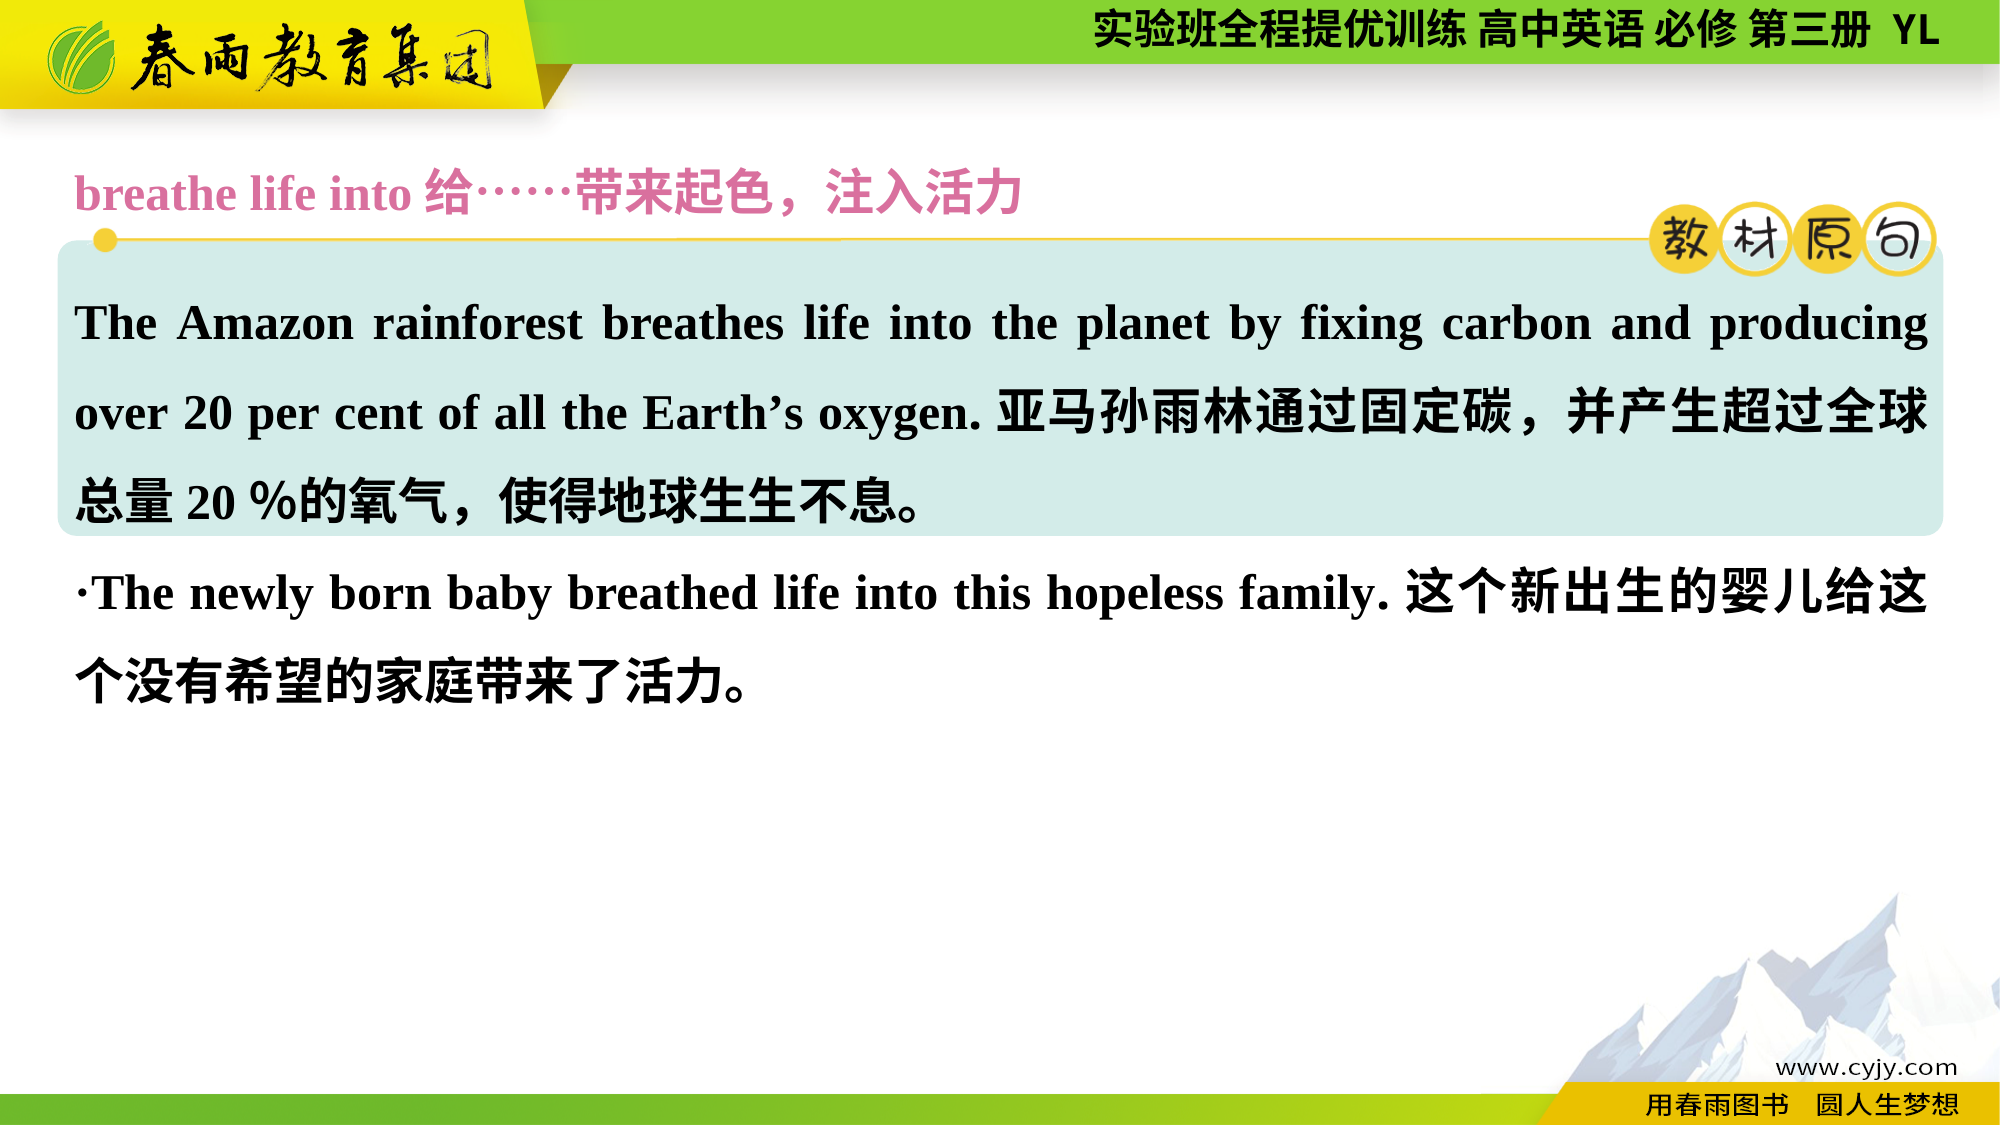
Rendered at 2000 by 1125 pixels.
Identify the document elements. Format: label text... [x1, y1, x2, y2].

picture [0, 0, 2000, 1125]
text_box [87, 193, 1938, 280]
list breathe life into给……带来起色，注入活力 The Amazon rainforest breathes life into the planet by fixing carbon and producing over 20 per cent of all the Earth’s oxygen.亚马孙雨林通过固定碳，并产生超过全球总量20％的氧气，使得地球生生不息。 ·The newly born baby breathed life into this hopeless family.这个新出生的婴儿给这个没有希望的家庭带来了活力。 [59, 122, 1944, 712]
